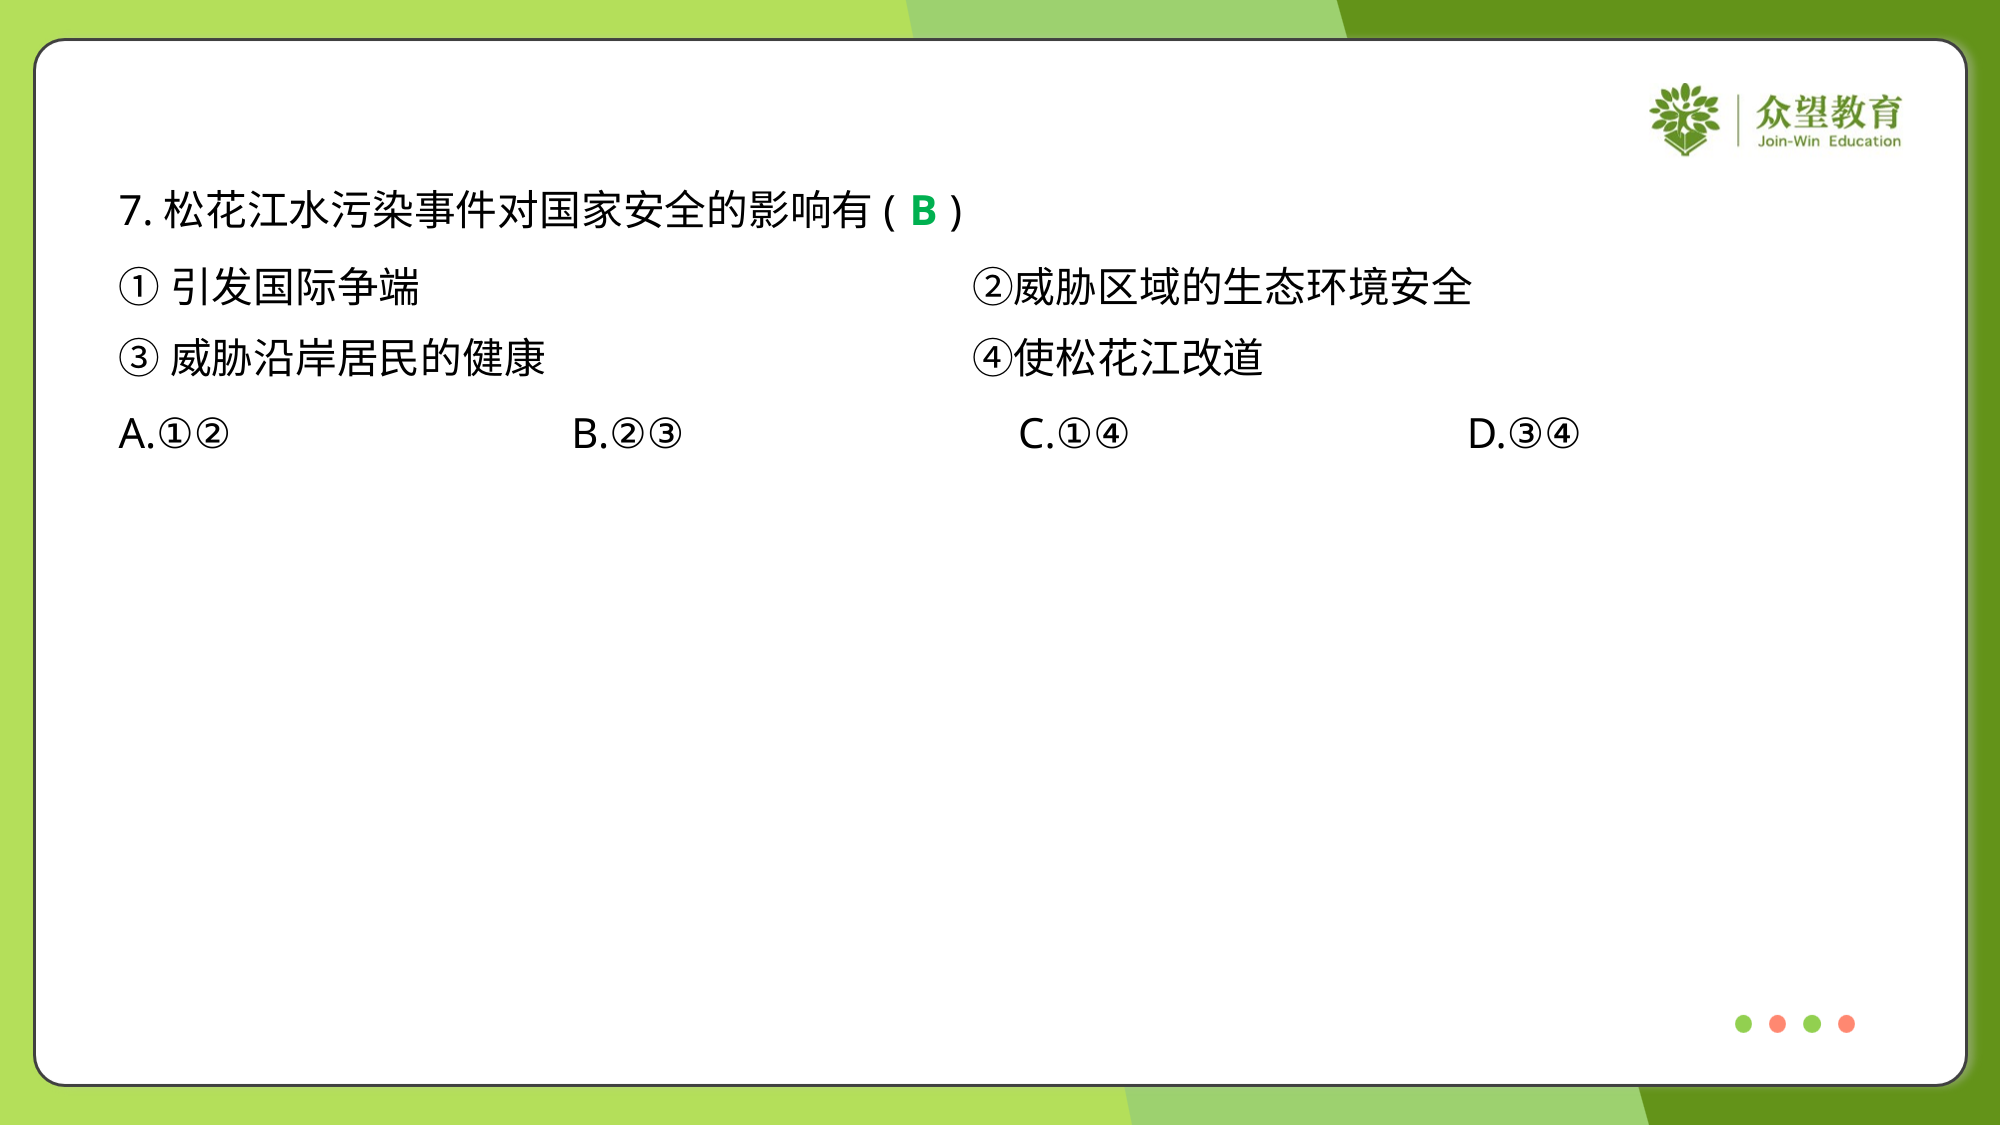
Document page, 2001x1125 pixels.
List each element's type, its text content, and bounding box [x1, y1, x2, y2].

text_box 7.松花江水污染事件对国家安全的影响有( ) [118, 158, 894, 226]
text_box B [894, 158, 953, 226]
text_box A.①② B.②③ C.①④ D.③④ [118, 381, 1883, 448]
text_box 7.松花江水污染事件对国家安全的影响有( ) [953, 158, 1883, 226]
picture [0, 0, 2000, 1125]
text_box ①引发国际争端 ②威胁区域的生态环境安全 ③威胁沿岸居民的健康 ④使松花江改道 [118, 235, 1883, 374]
